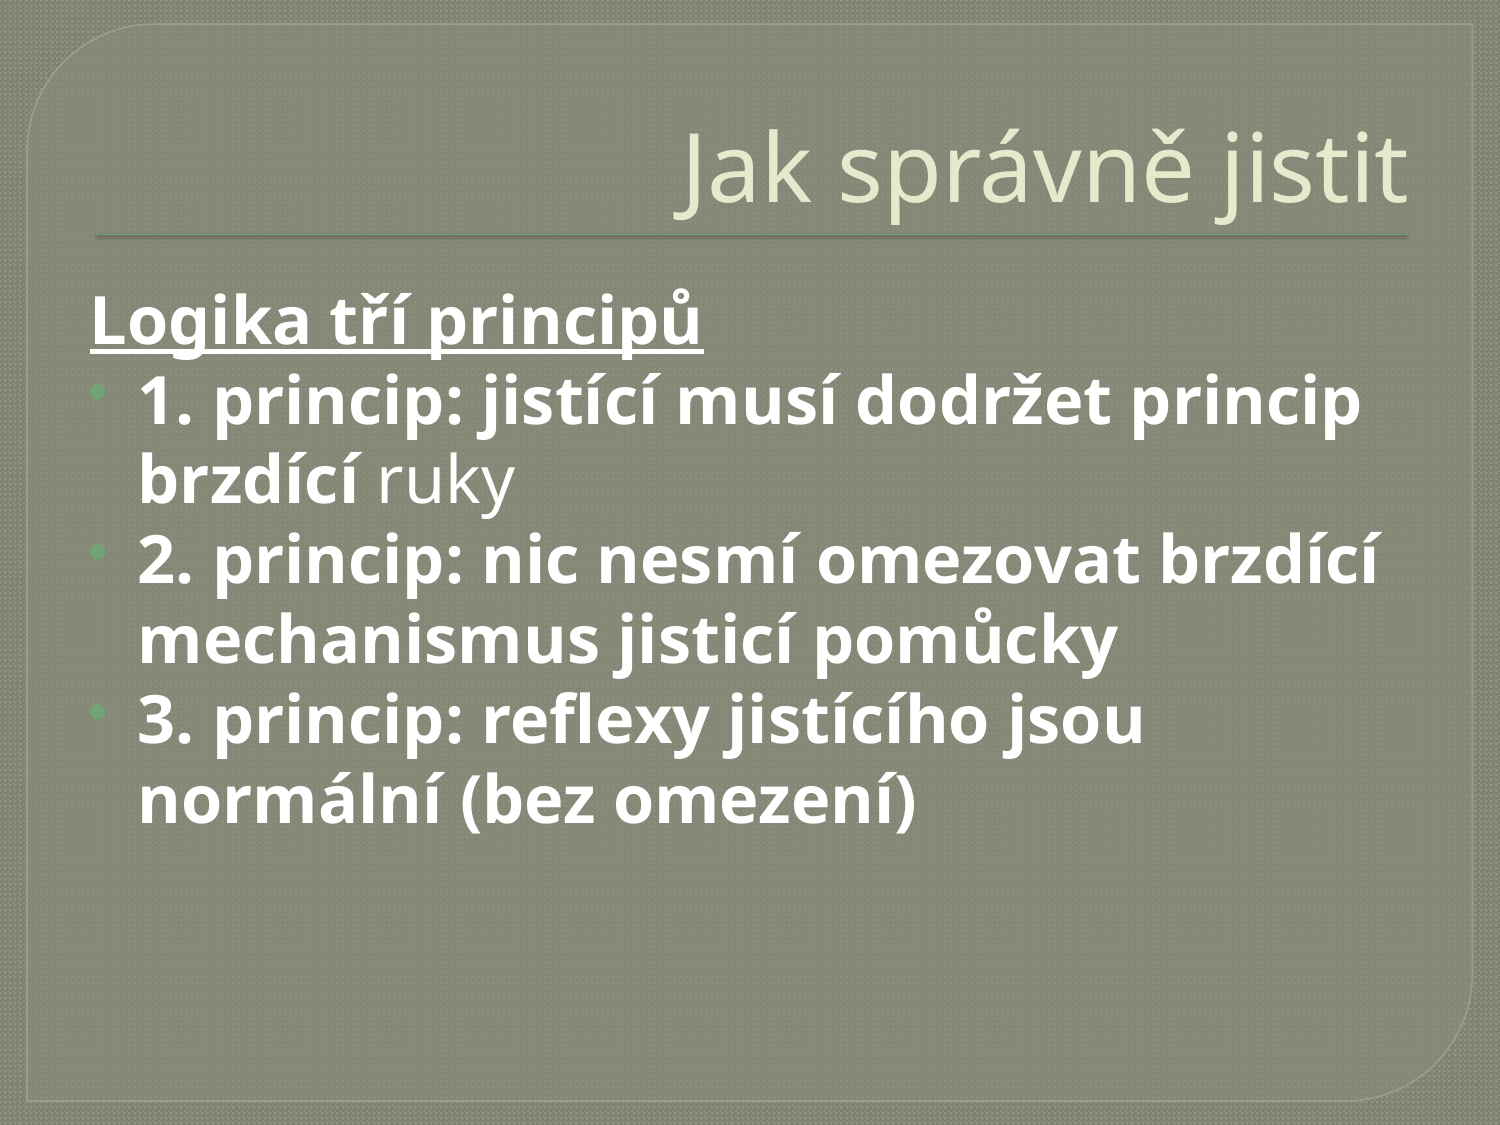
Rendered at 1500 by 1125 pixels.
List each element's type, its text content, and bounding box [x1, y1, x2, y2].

title Jak správně jistit [75, 41, 1425, 230]
list Logika tří principů 1. princip: jistící musí dodržet princip brzdící ruky 2. princip: nic nesmí omezovat brzdící mechanismus jisticí pomůcky 3. princip: reflexy jistícího jsou normální (bez omezení) [75, 270, 1425, 1013]
